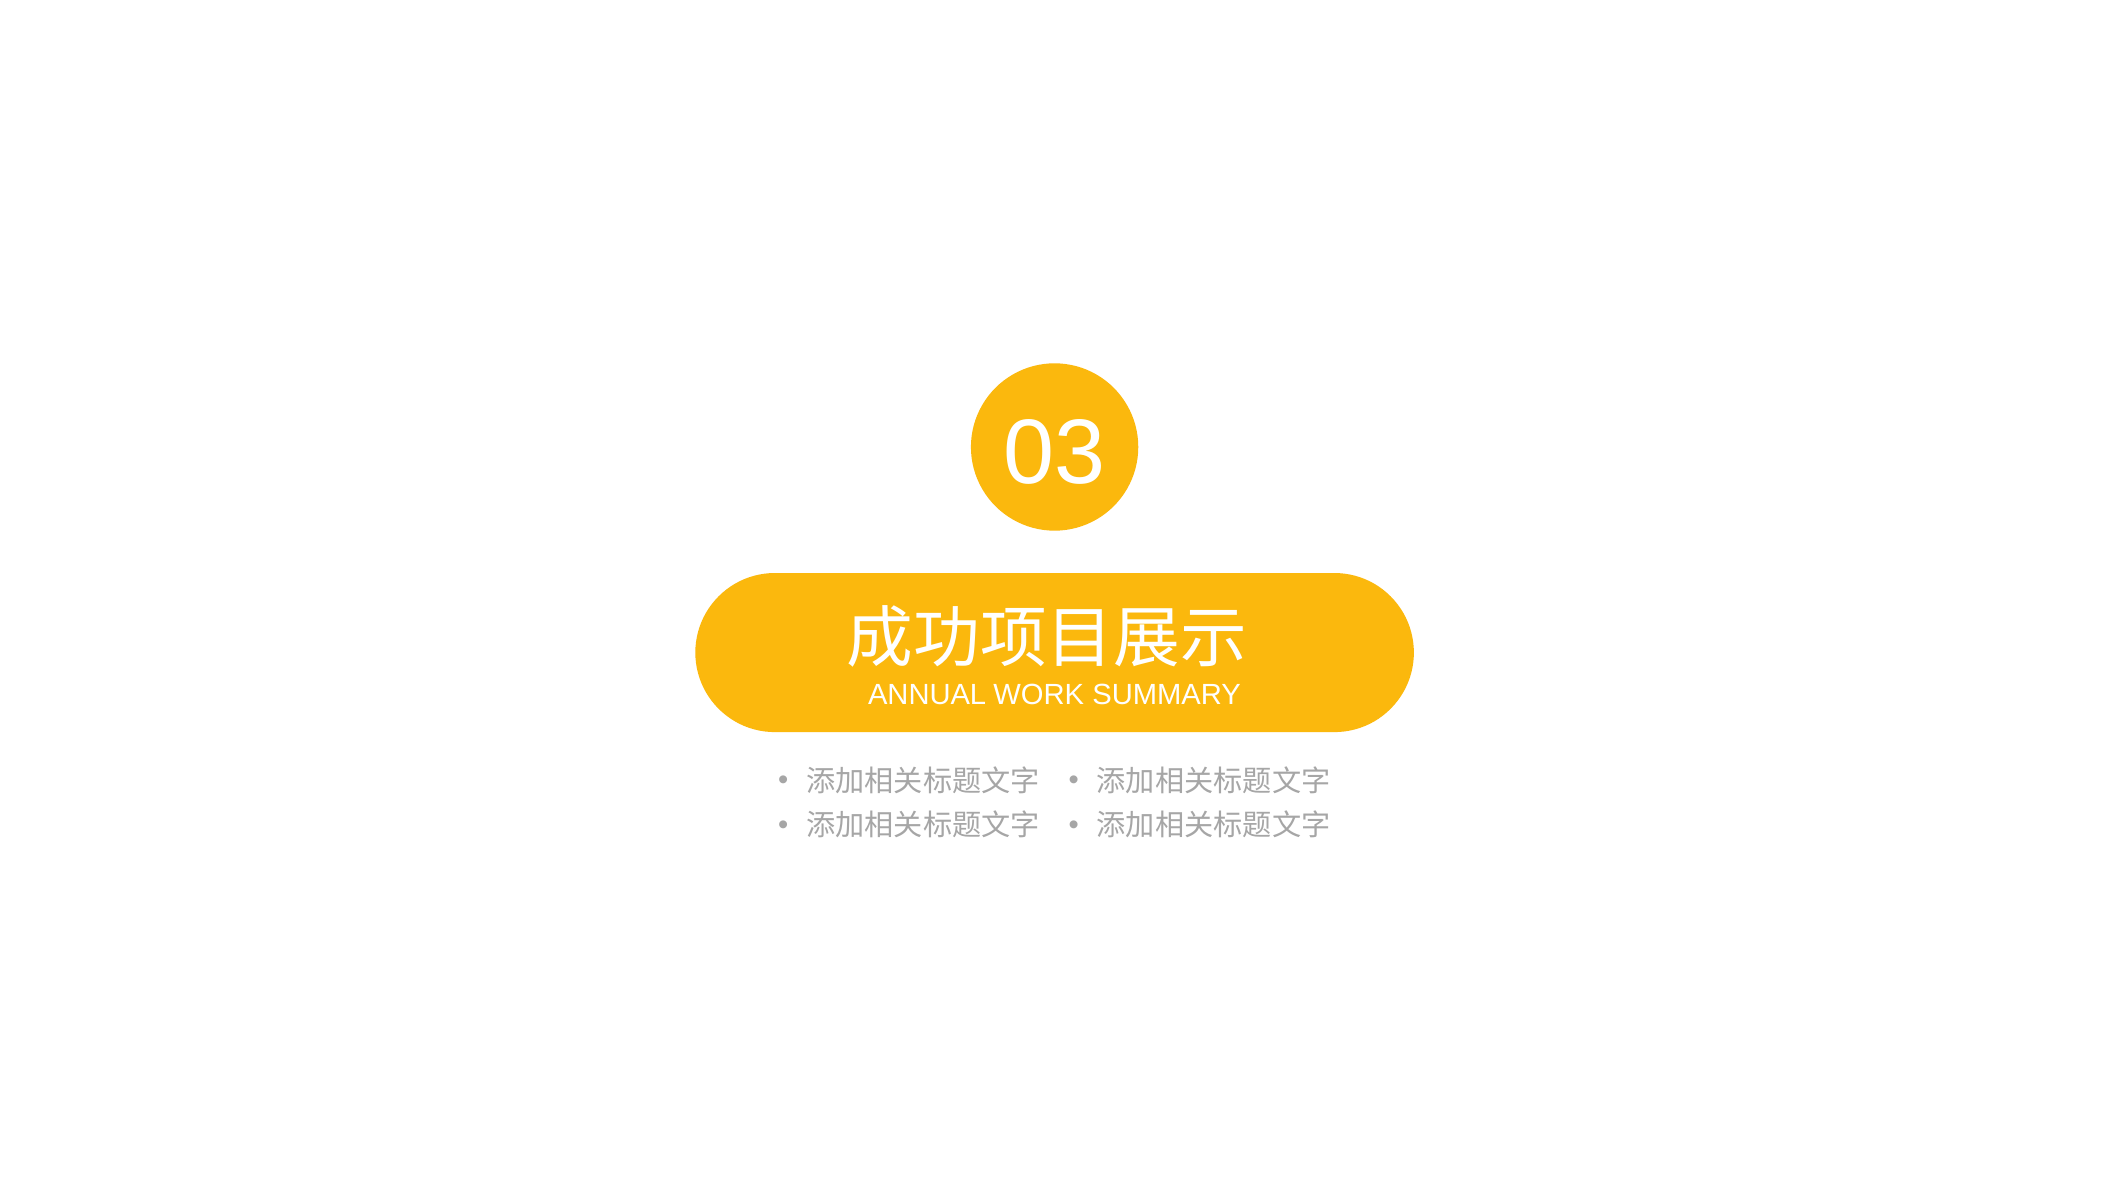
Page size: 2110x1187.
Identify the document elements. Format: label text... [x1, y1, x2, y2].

text_box 添加相关标题文字 [777, 806, 1041, 842]
text_box 03 [969, 362, 1140, 532]
text_box [694, 571, 1415, 734]
text_box 添加相关标题文字 [1068, 806, 1331, 842]
text_box 添加相关标题文字 [1068, 762, 1331, 798]
text_box 添加相关标题文字 [777, 762, 1041, 798]
